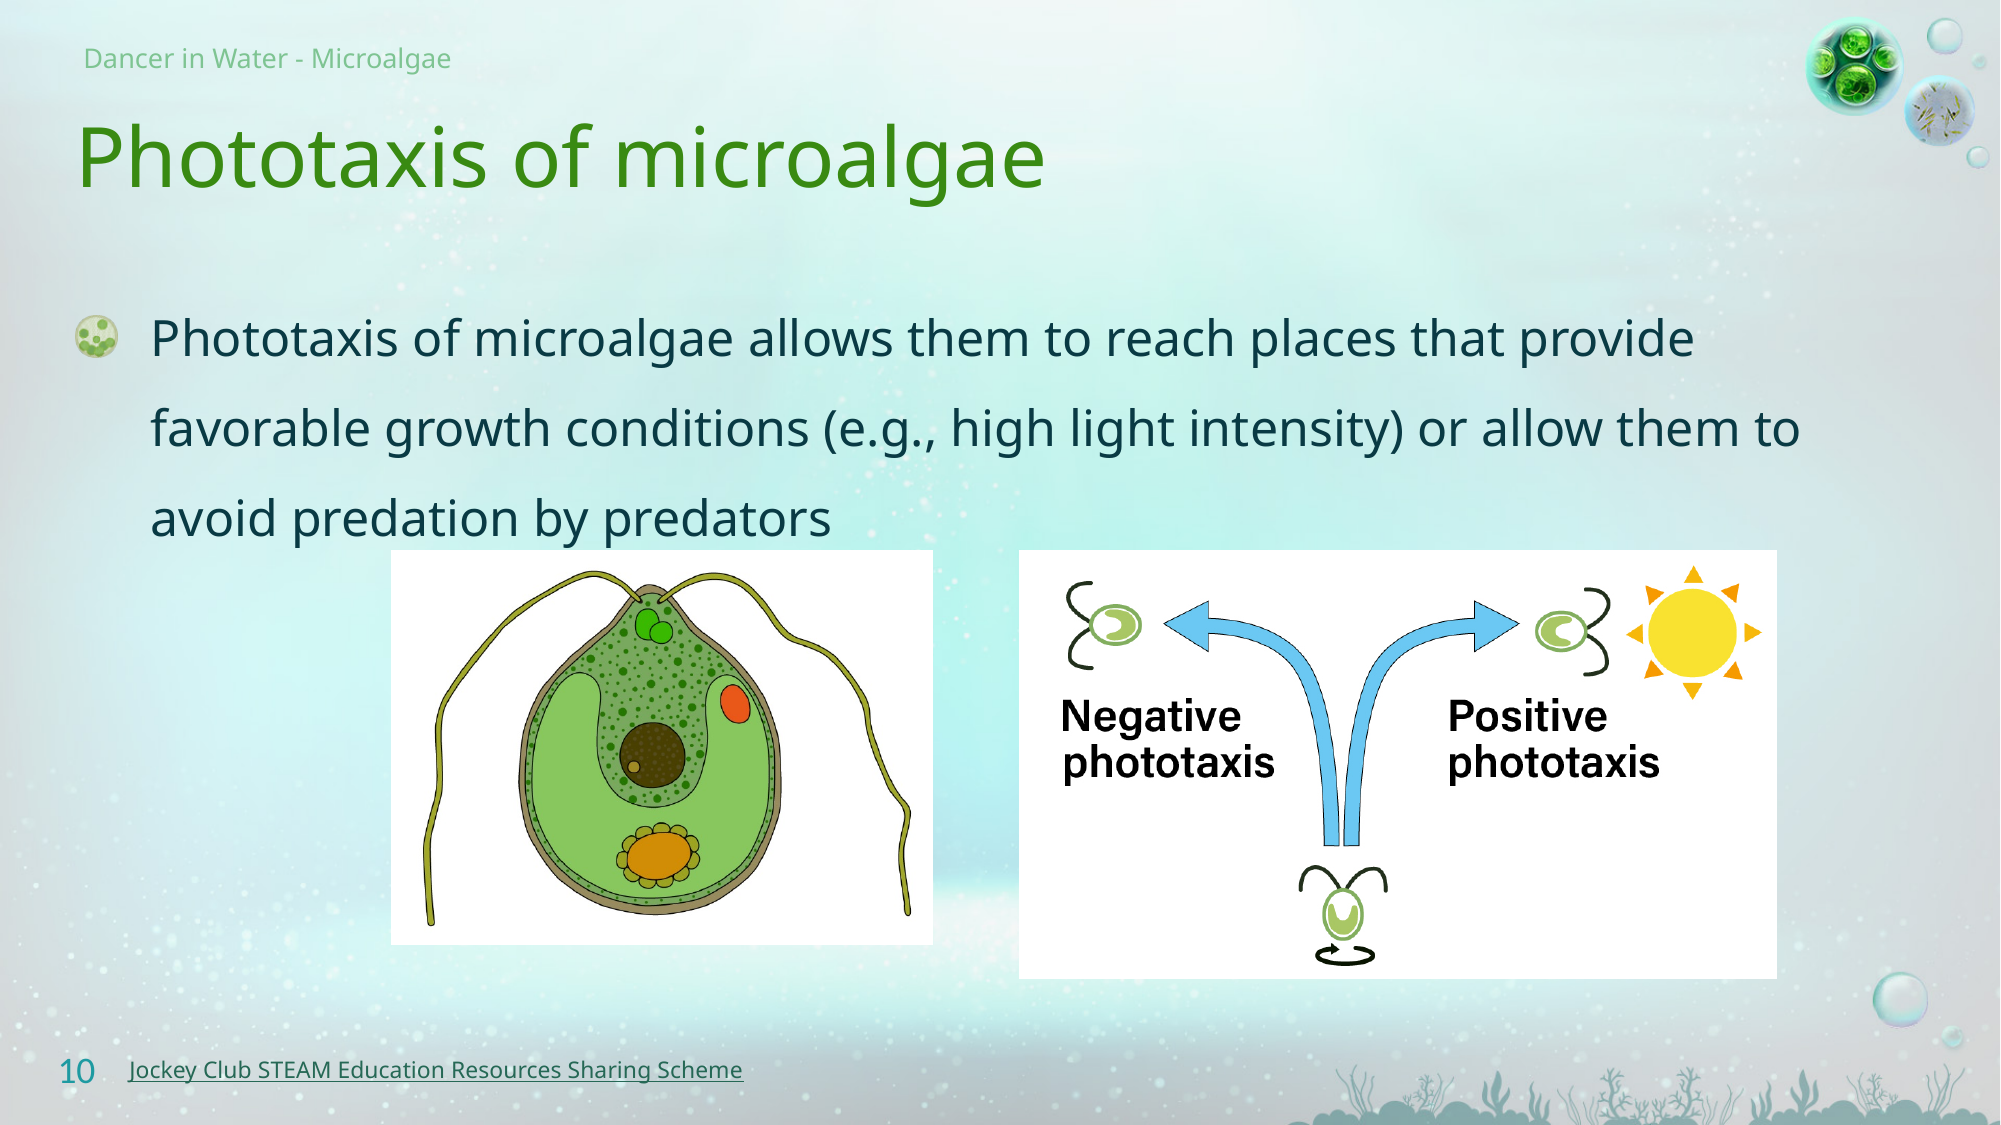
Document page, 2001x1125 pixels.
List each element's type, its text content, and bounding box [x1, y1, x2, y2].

slide_number 10 [35, 1038, 118, 1099]
list Phototaxis of microalgae allows them to reach places that provide favorable growth conditions (e.g., high light intensity) or allow them to avoid predation by predators [61, 269, 1862, 1028]
title Phototaxis of microalgae [61, 96, 1571, 229]
picture [0, 0, 2001, 1125]
